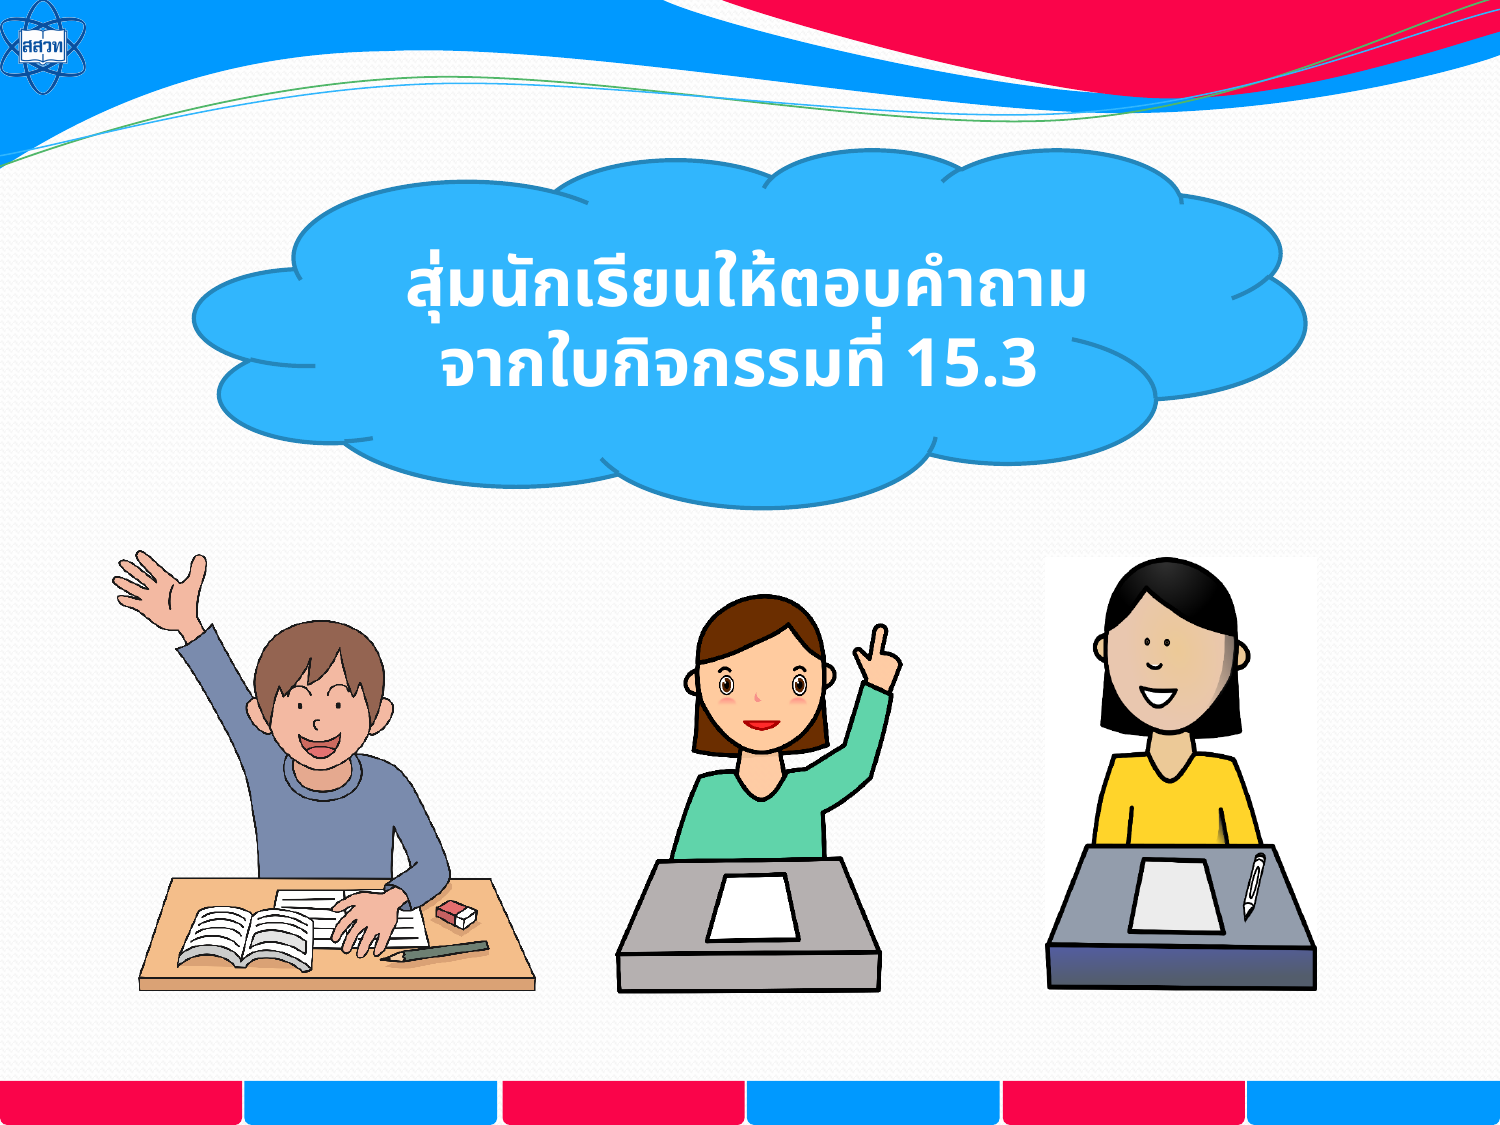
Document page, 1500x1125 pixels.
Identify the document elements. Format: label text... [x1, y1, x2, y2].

picture [1045, 557, 1318, 991]
picture [0, 0, 86, 95]
picture [111, 550, 536, 991]
text_box สุ่มนักเรียนให้ตอบคำถาม จากใบกิจกรรมที่ 15.3 [316, 232, 1179, 408]
picture [612, 591, 904, 997]
text_box [191, 148, 1308, 511]
